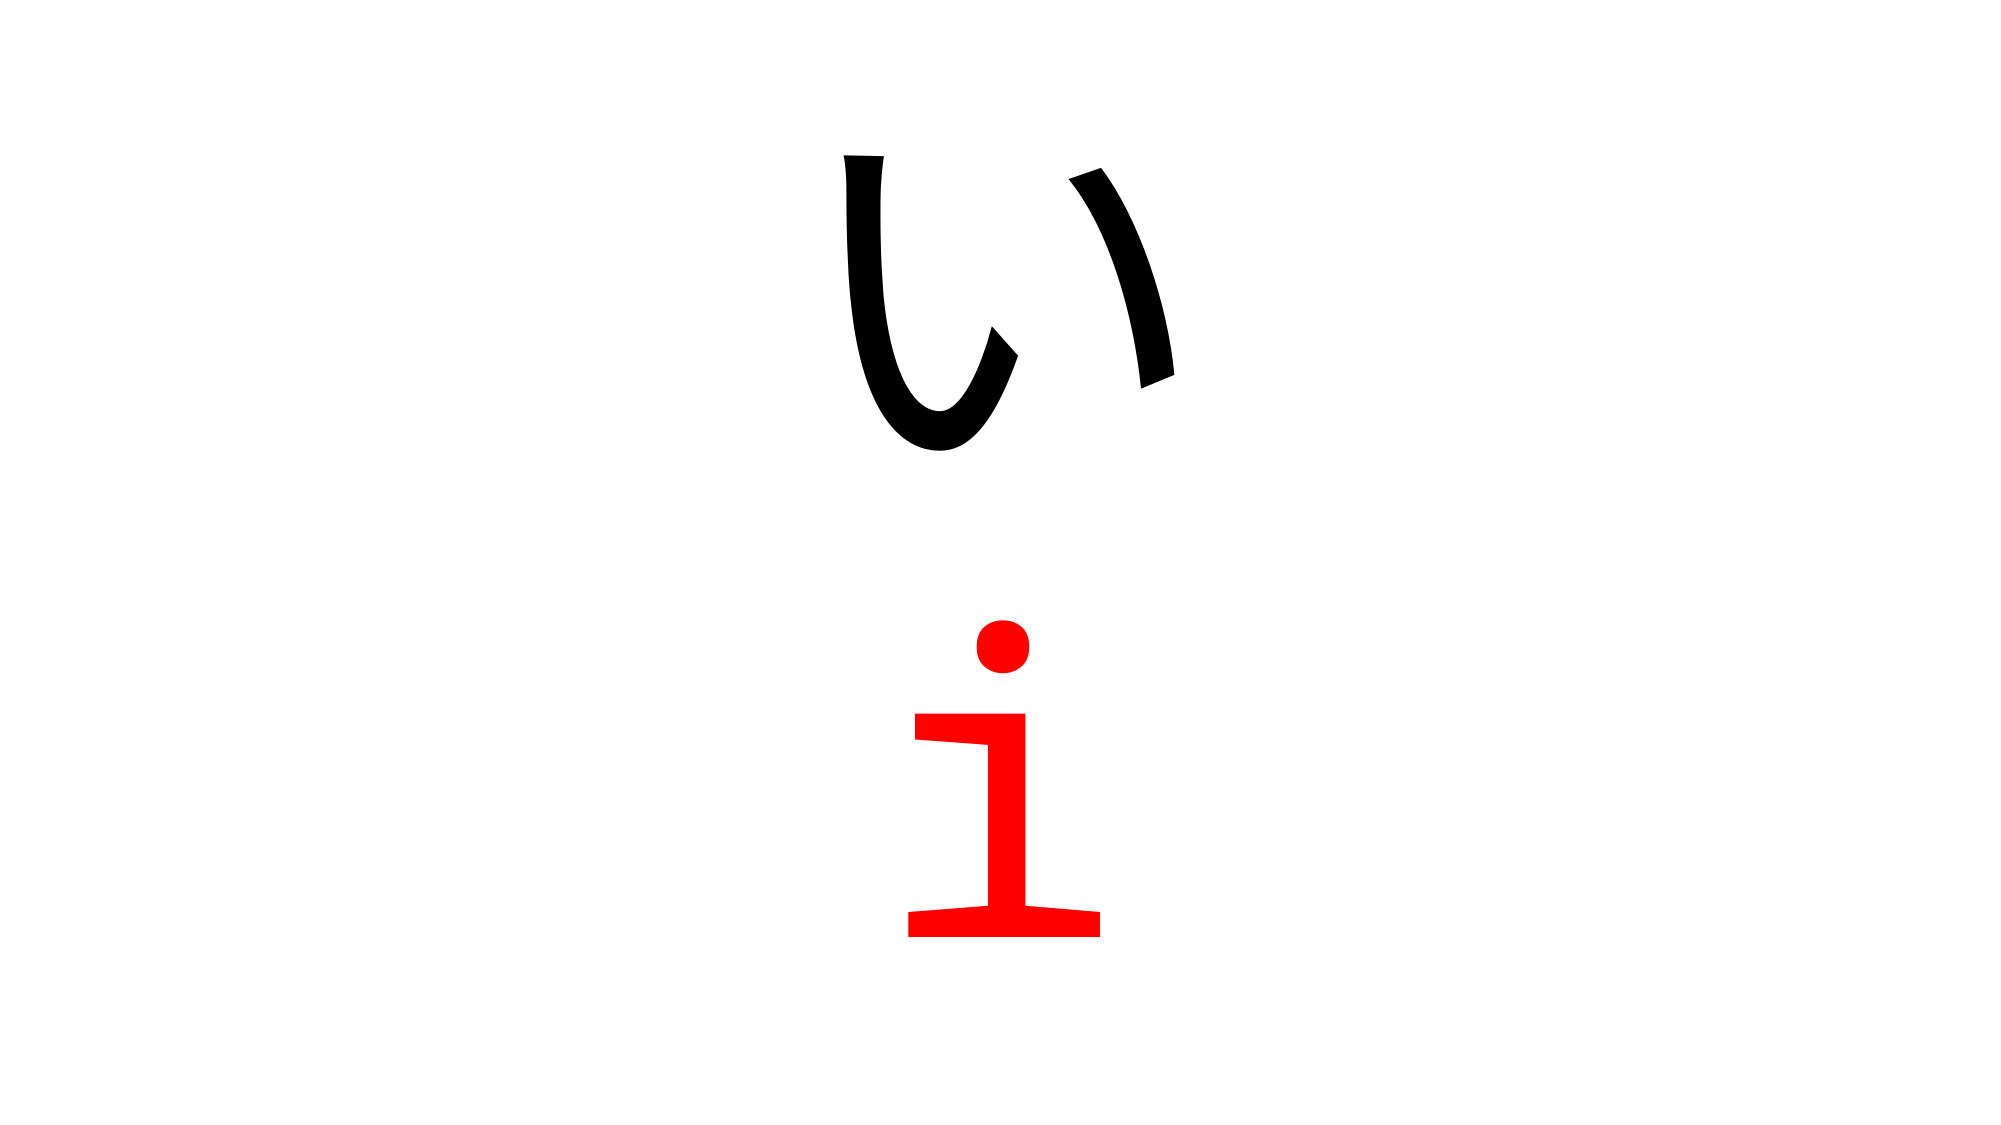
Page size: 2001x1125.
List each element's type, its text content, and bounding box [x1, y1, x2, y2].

text_box i [249, 562, 1750, 1036]
title い [249, 71, 1750, 545]
